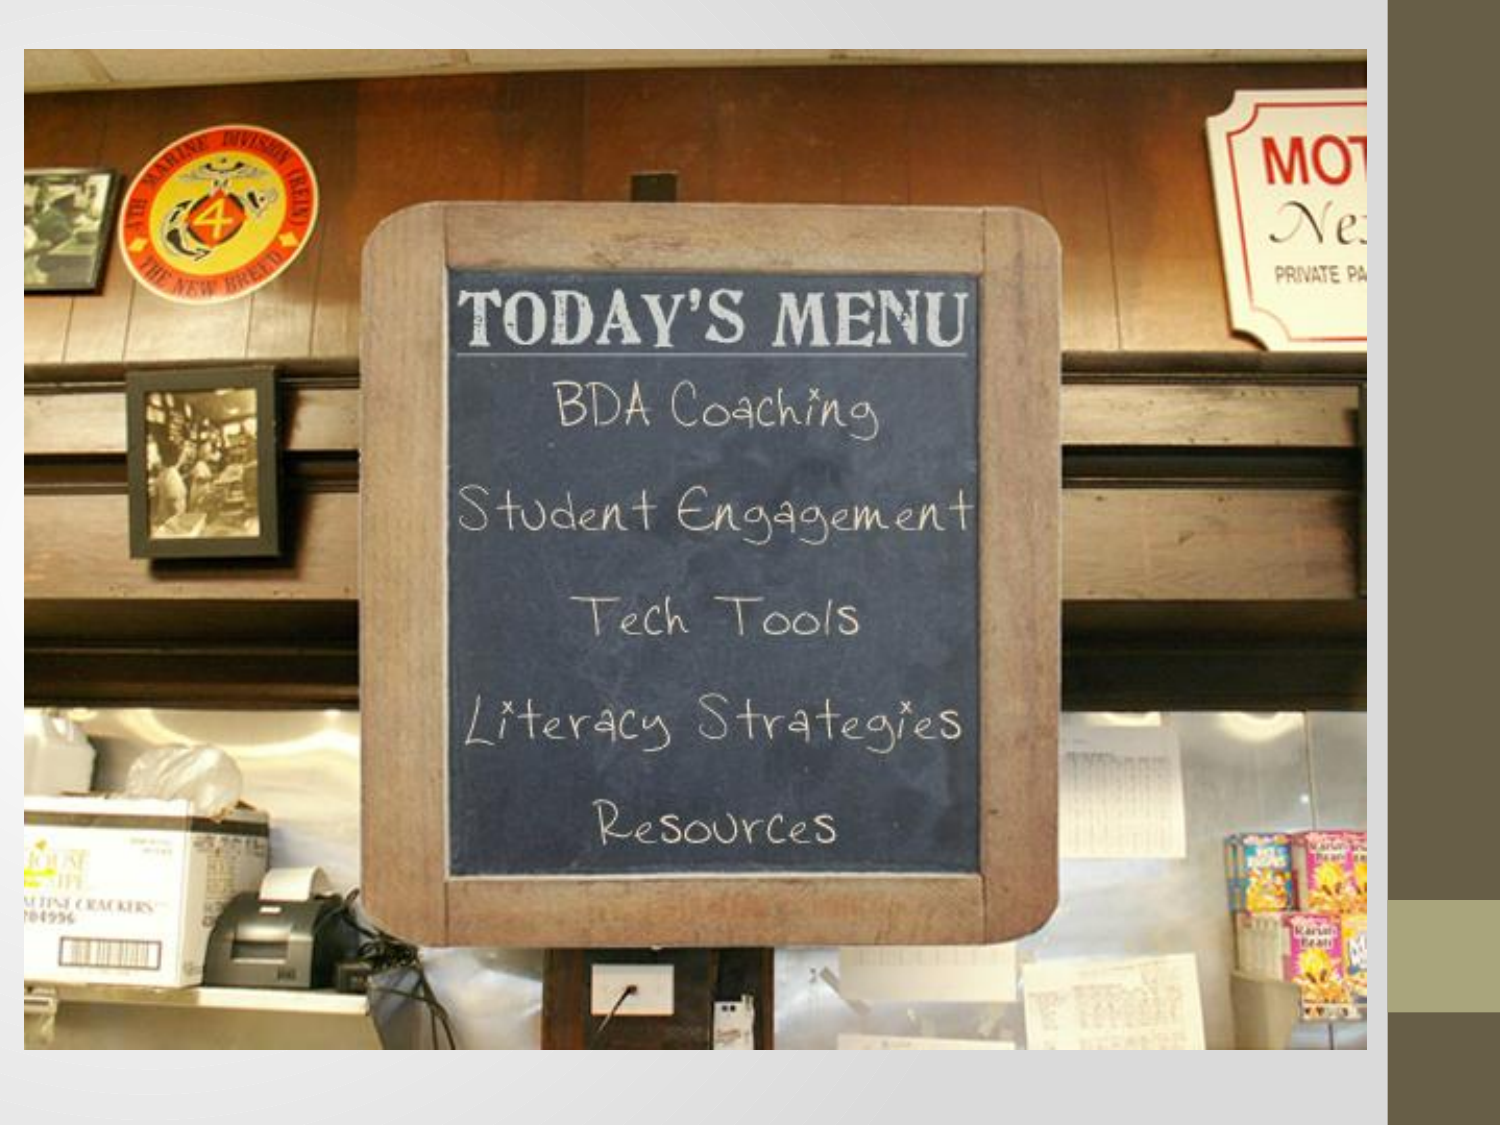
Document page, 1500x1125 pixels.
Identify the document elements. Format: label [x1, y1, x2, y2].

list [24, 49, 1368, 1051]
